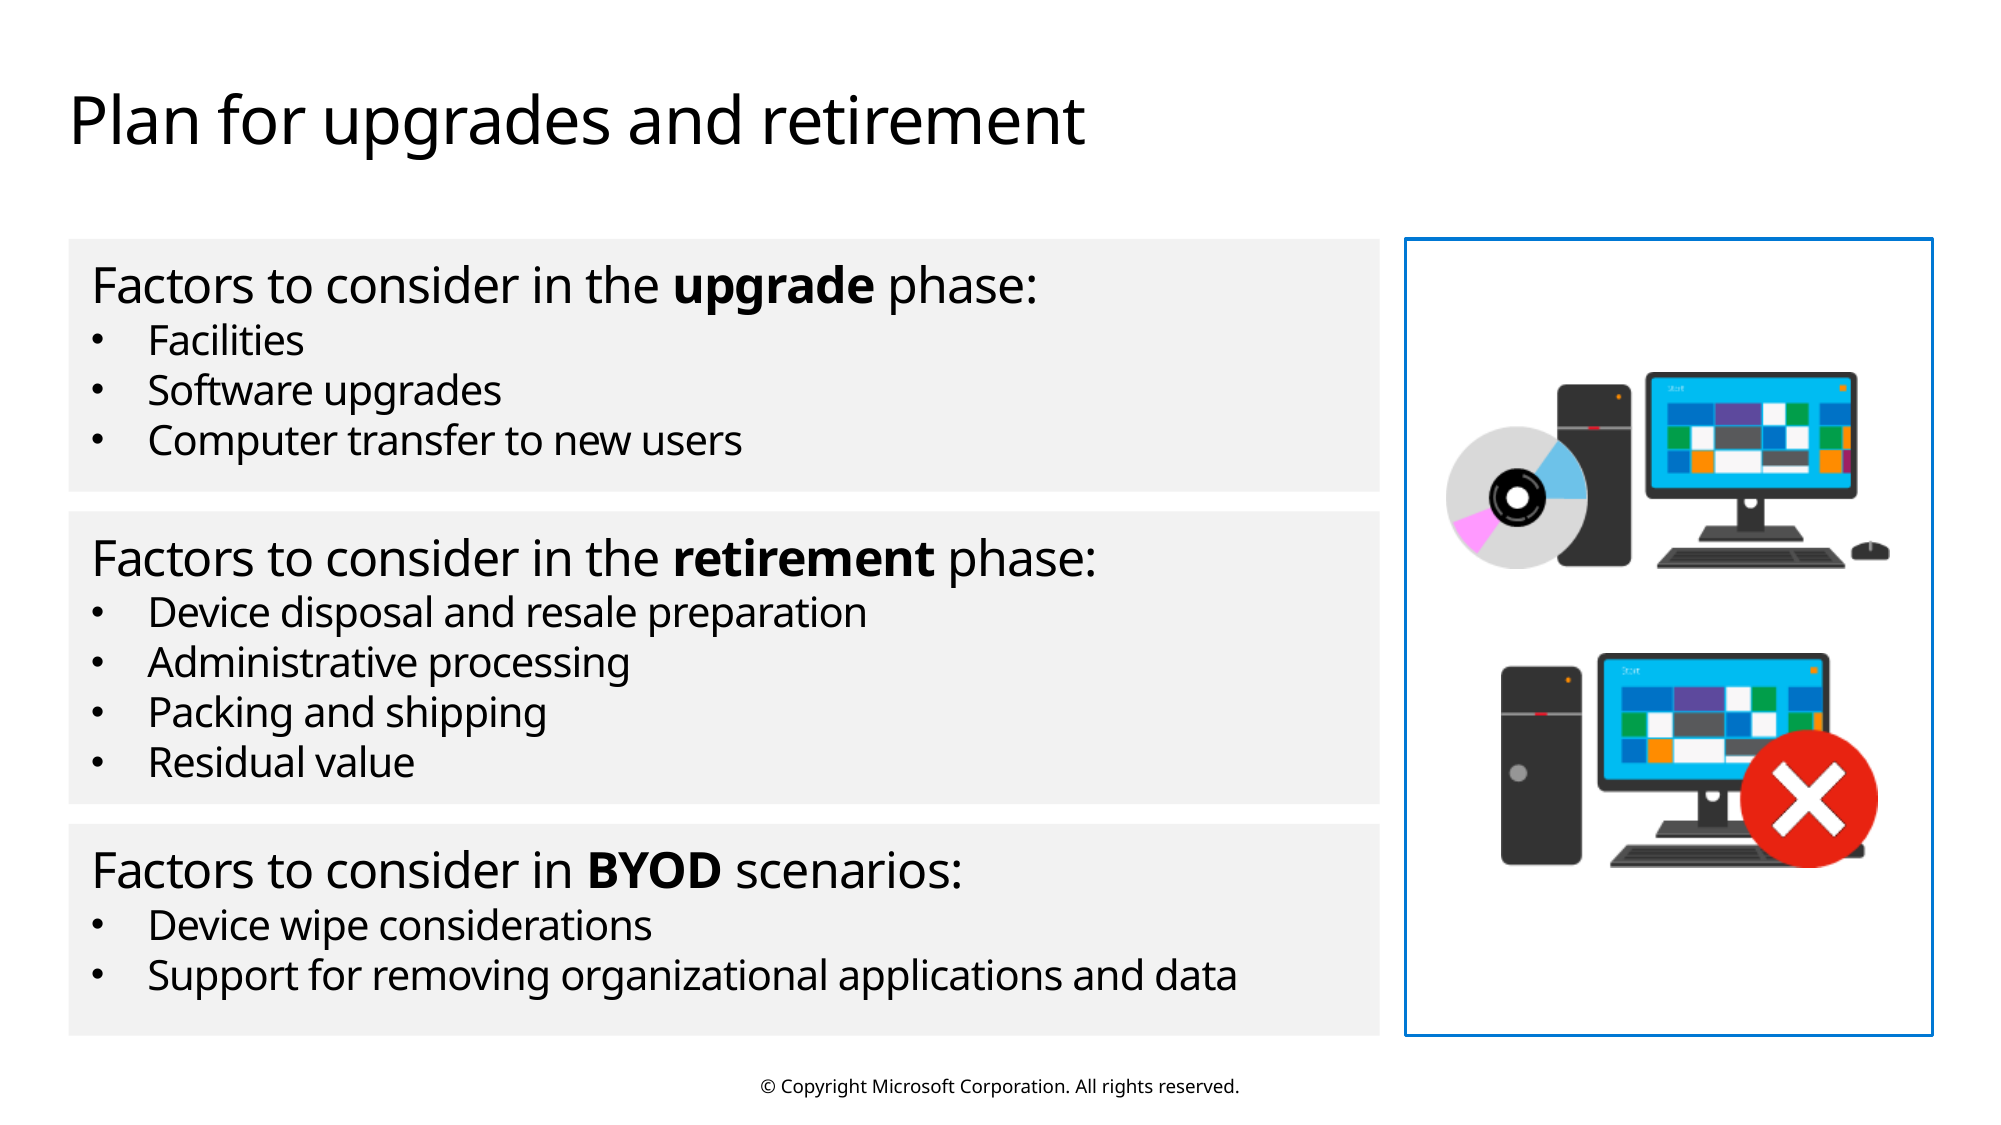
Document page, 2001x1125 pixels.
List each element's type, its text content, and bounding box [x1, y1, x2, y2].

title Plan for upgrades and retirement [68, 72, 1930, 184]
picture [1500, 653, 1878, 868]
text_box Factors to consider in the retirement phase: Device disposal and resale preparation Administrative processing Packing and shipping Residual value [68, 511, 1380, 805]
text_box Factors to consider in the upgrade phase: Facilities Software upgrades Computer transfer to new users [68, 238, 1380, 492]
text_box Factors to consider in BYOD scenarios: Device wipe considerations Support for removing organizational applications and data [68, 823, 1380, 1036]
text_box [1405, 238, 1933, 1036]
picture [1445, 372, 1890, 570]
